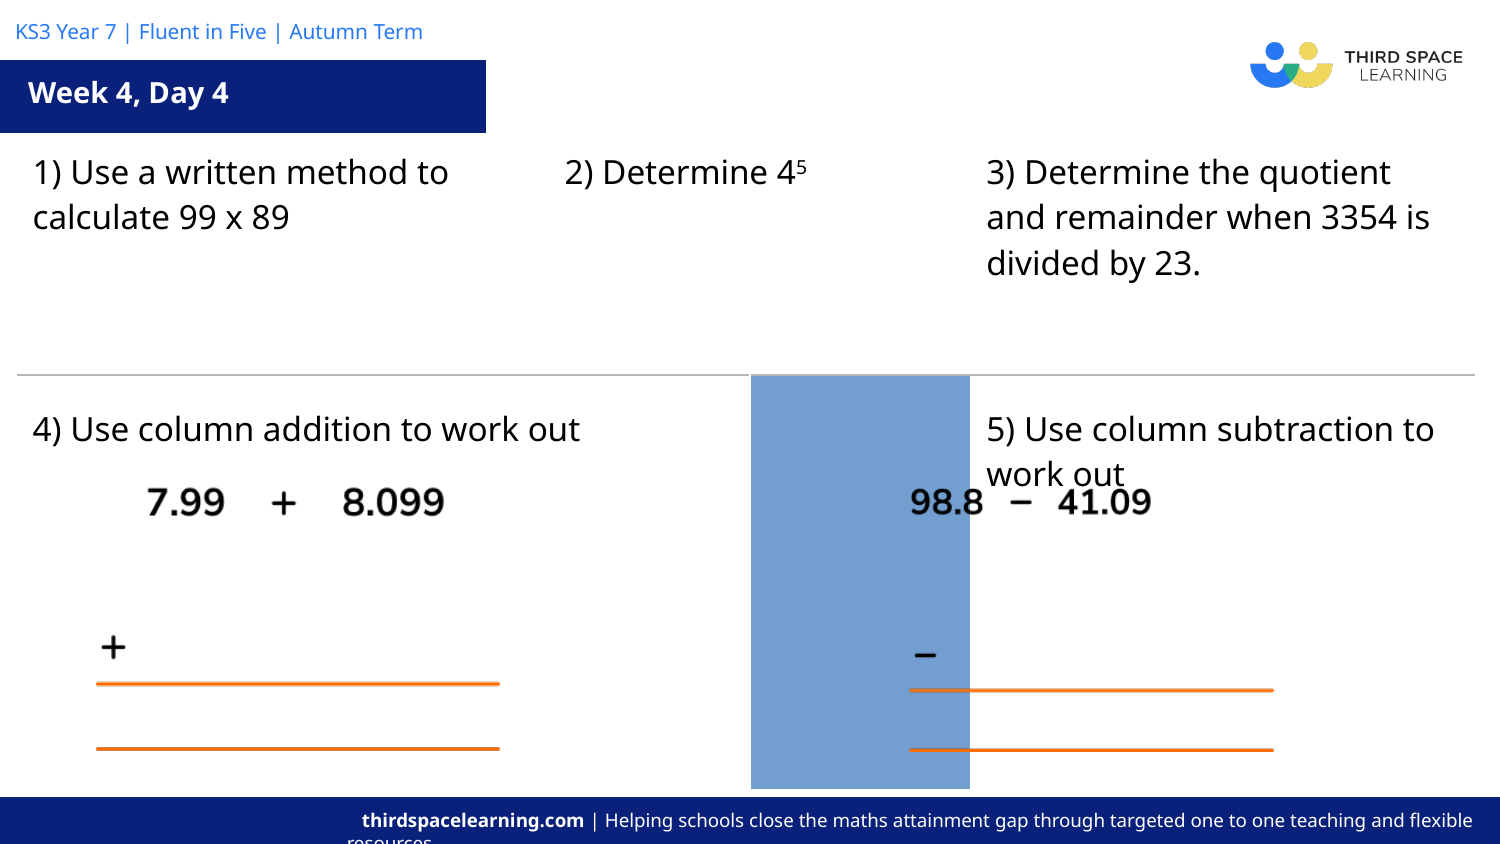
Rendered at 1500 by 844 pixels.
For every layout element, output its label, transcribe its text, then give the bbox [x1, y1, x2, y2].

text_box Week 4, Day 4 [13, 59, 383, 125]
table_header 3) Determine the quotient and remainder when 3354 is divided by 23. [972, 142, 1474, 374]
table_header 2) Determine 45 [550, 142, 970, 374]
table_cell 5) Use column subtraction to work out [972, 376, 1474, 788]
table_cell 4) Use column addition to work out [19, 376, 749, 788]
picture [1250, 33, 1465, 99]
picture [872, 477, 1275, 753]
picture [95, 477, 500, 753]
table_header 1) Use a written method to calculate 99 x 89 [19, 142, 549, 374]
